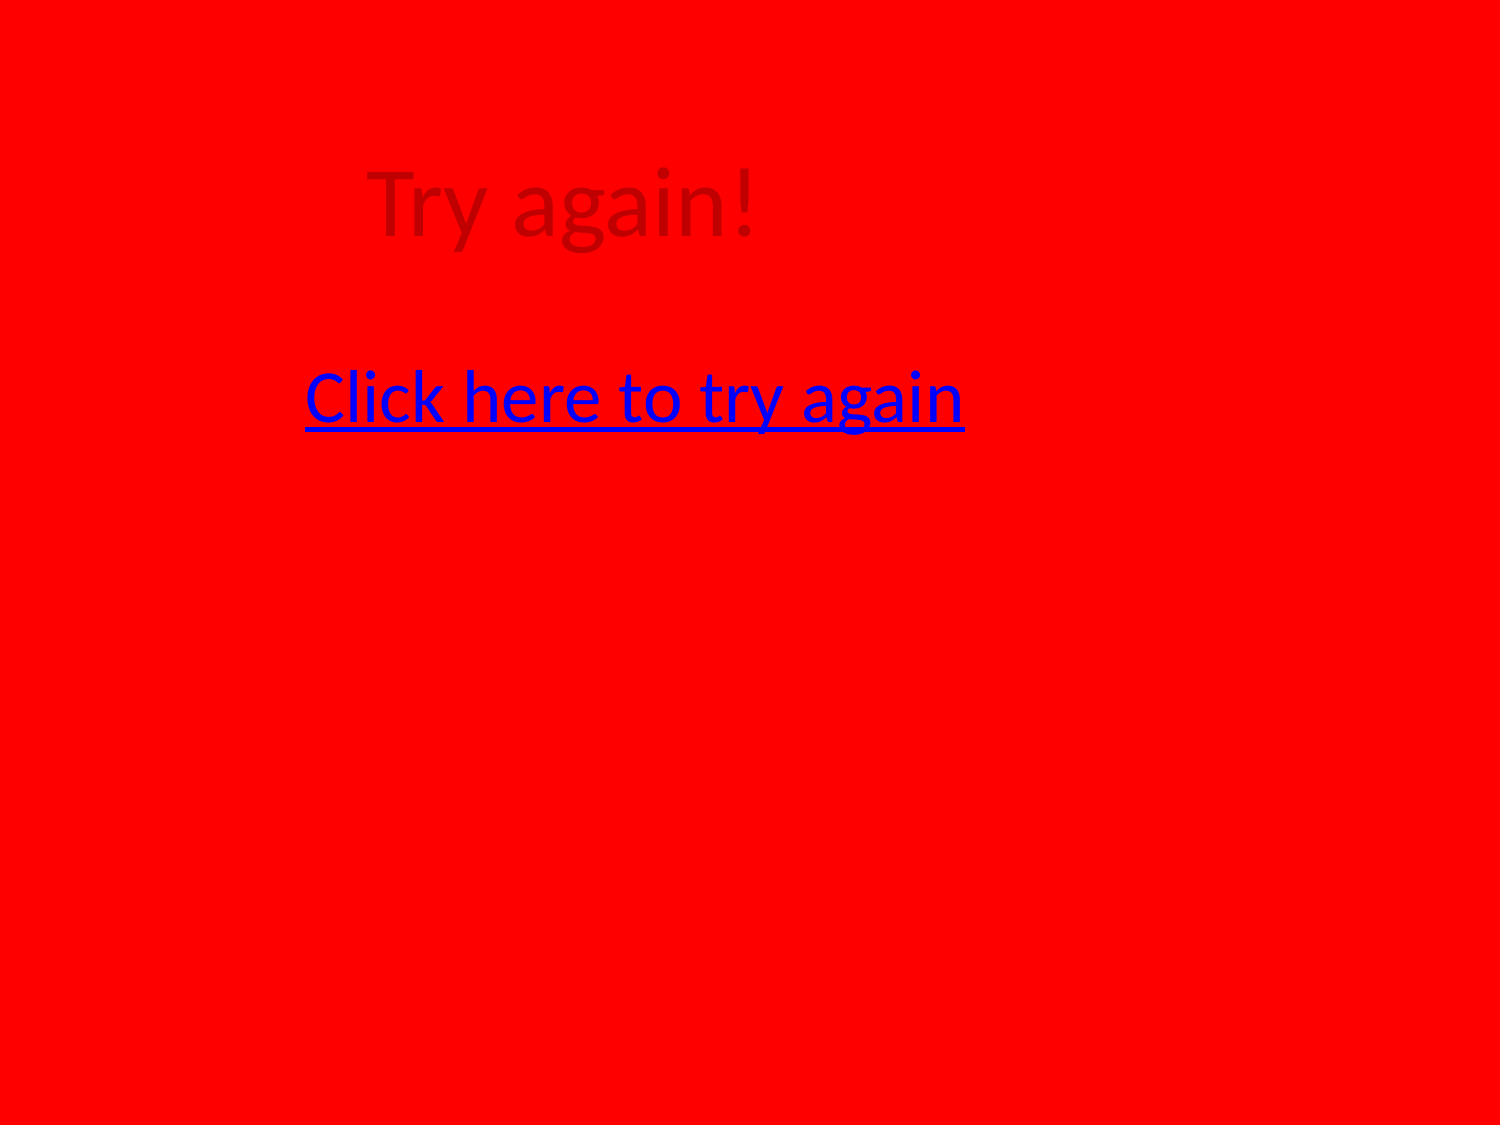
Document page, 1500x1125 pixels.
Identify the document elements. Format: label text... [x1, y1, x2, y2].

text_box Click here to try again [140, 339, 1137, 445]
text_box Try again! [351, 128, 1289, 264]
